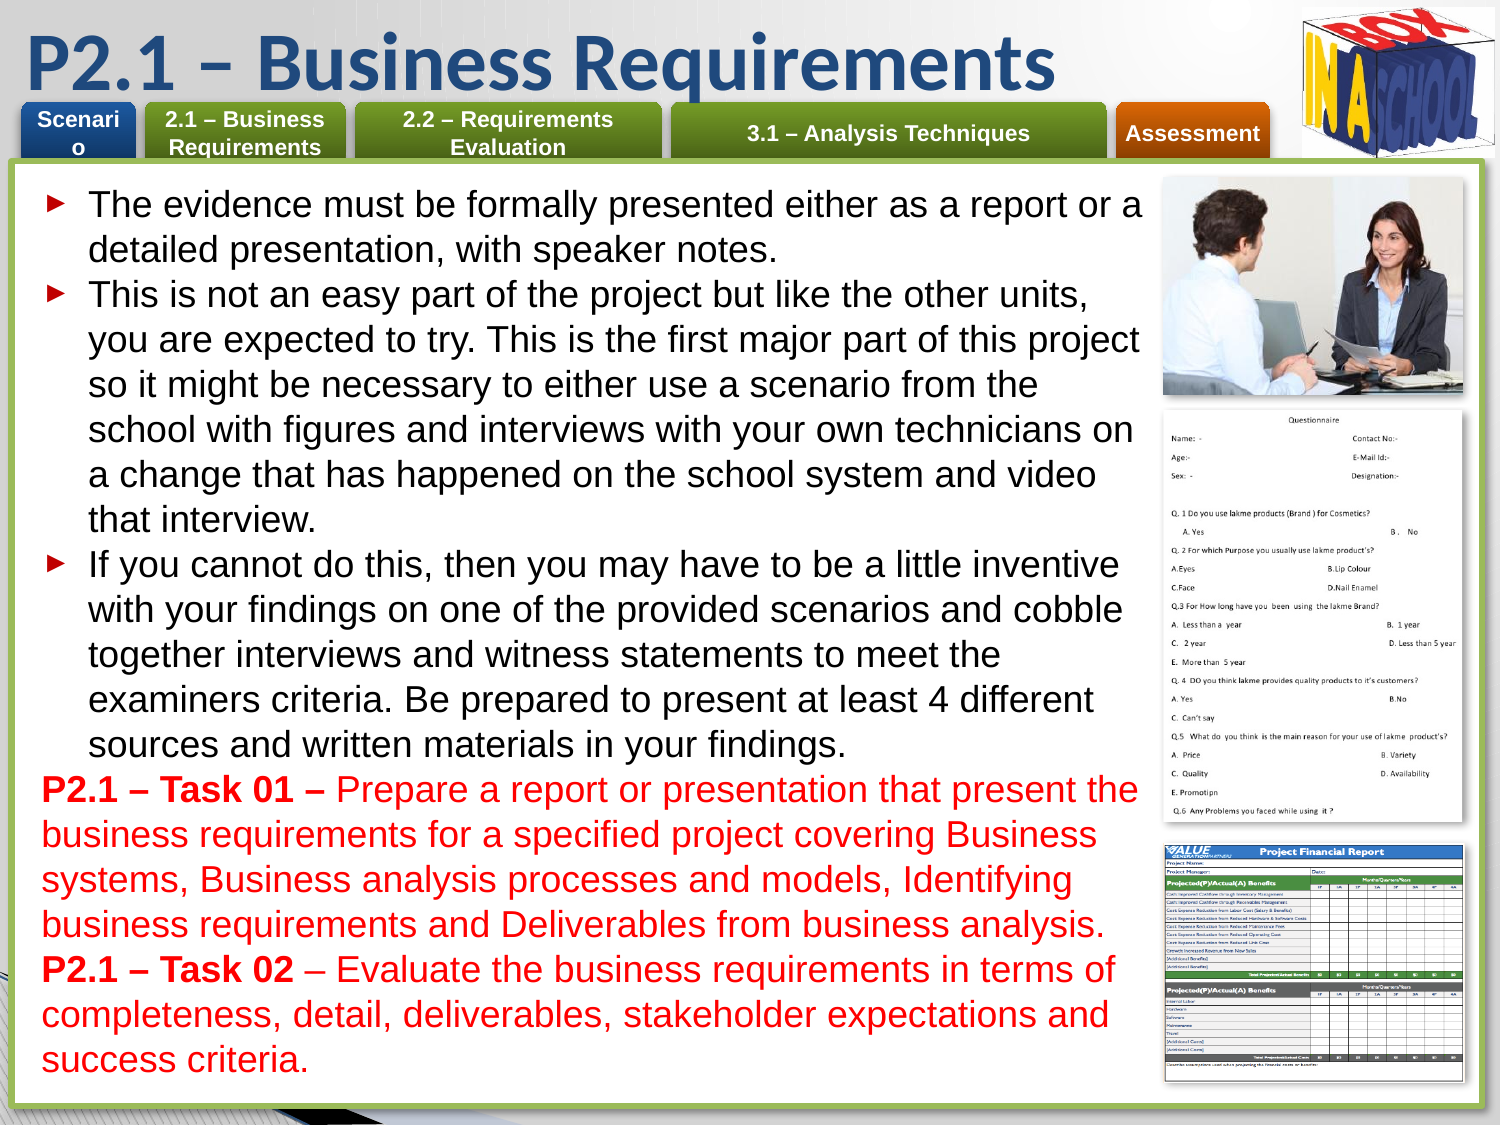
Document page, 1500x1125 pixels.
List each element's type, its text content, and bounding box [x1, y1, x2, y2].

picture [1163, 177, 1463, 395]
picture [1302, 7, 1495, 158]
text_box The evidence must be formally presented either as a report or a detailed presentation, with speaker notes. This is not an easy part of the project but like the other units, you are expected to try. This is the first major part of this project so it might be necessary to either use a scenario from the school with figures and interviews with your own technicians on a change that has happened on the school system and video that interview. If you cannot do this, then you may have to be a little inventive with your findings on one of the provided scenarios and cobble together interviews and witness statements to meet the examiners criteria. Be prepared to present at least 4 different sources and written materials in your findings. P2.1 – Task 01 – Prepare a report or presentation that present the business requirements for a specified project covering Business systems, Business analysis processes and models, Identifying business requirements and Deliverables from business analysis. P2.1 – Task 02 – Evaluate the business requirements in terms of completeness, detail, deliverables, stakeholder expectations and success criteria. [26, 172, 1164, 1088]
picture [1163, 410, 1463, 822]
picture [1163, 843, 1465, 1083]
picture [281, 1114, 303, 1125]
title P2.1 – Business Requirements [11, 11, 1270, 102]
